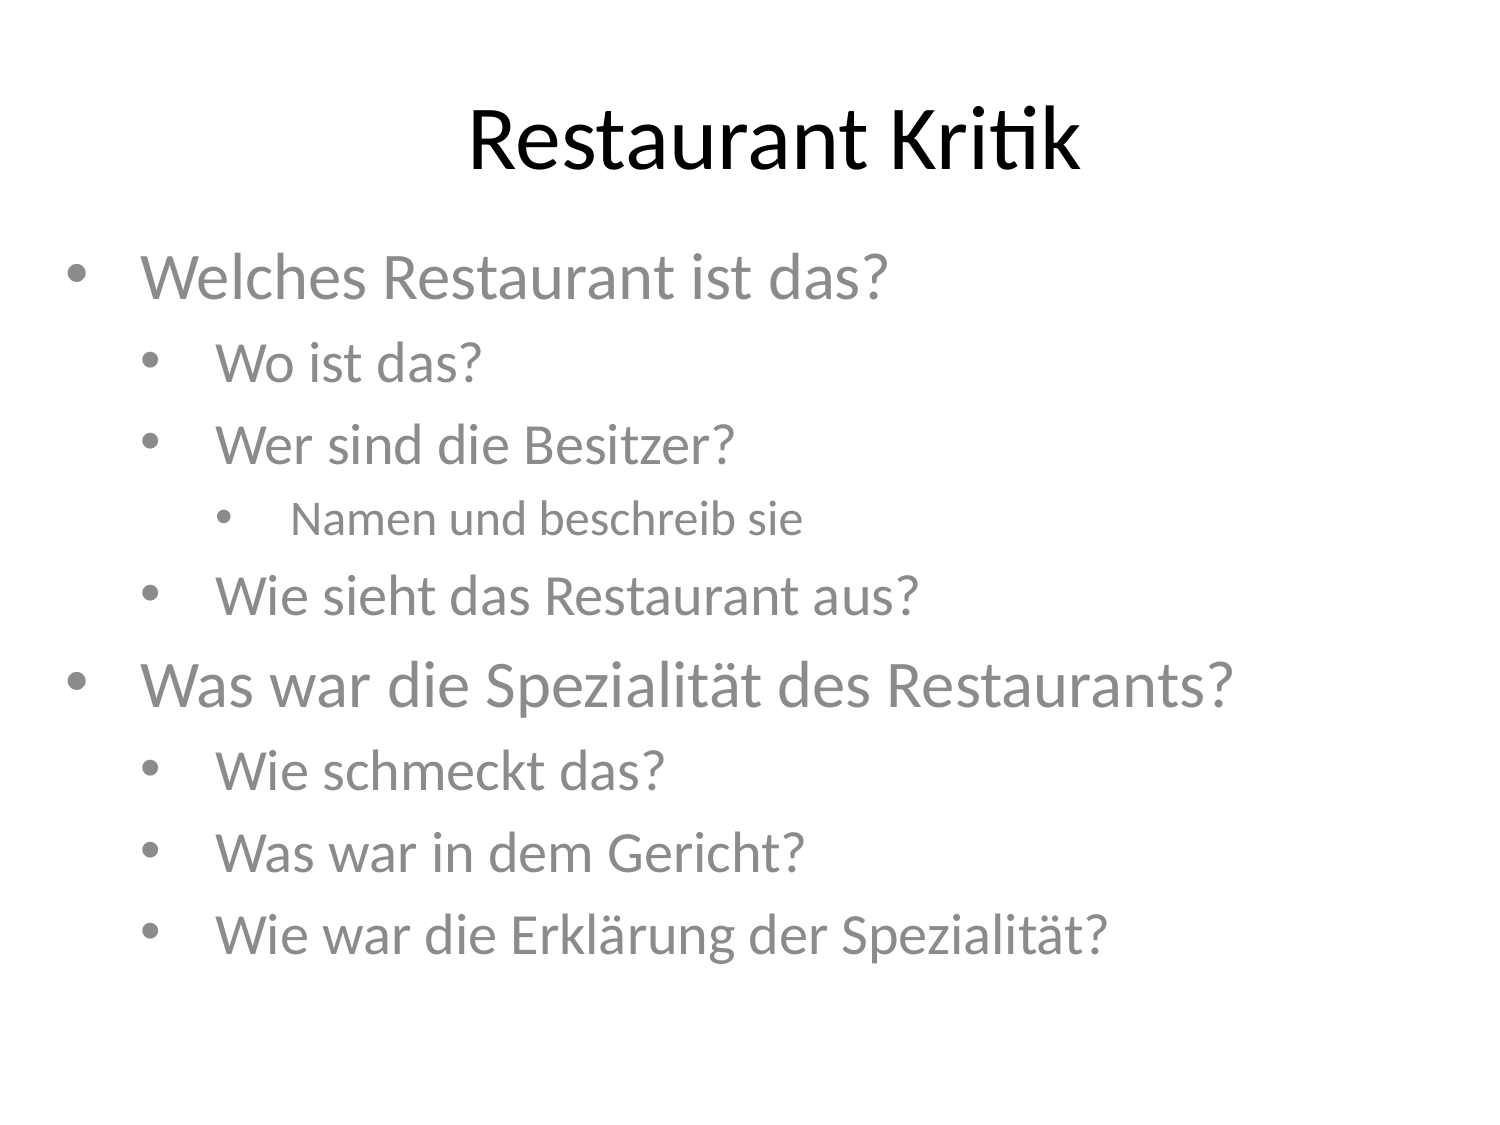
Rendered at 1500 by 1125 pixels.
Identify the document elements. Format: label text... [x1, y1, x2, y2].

subtitle Welches Restaurant ist das? Wo ist das? Wer sind die Besitzer? Namen und beschreib sie Wie sieht das Restaurant aus? Was war die Spezialität des Restaurants? Wie schmeckt das? Was war in dem Gericht? Wie war die Erklärung der Spezialität? [50, 224, 1500, 1000]
title Restaurant Kritik [137, 12, 1413, 224]
